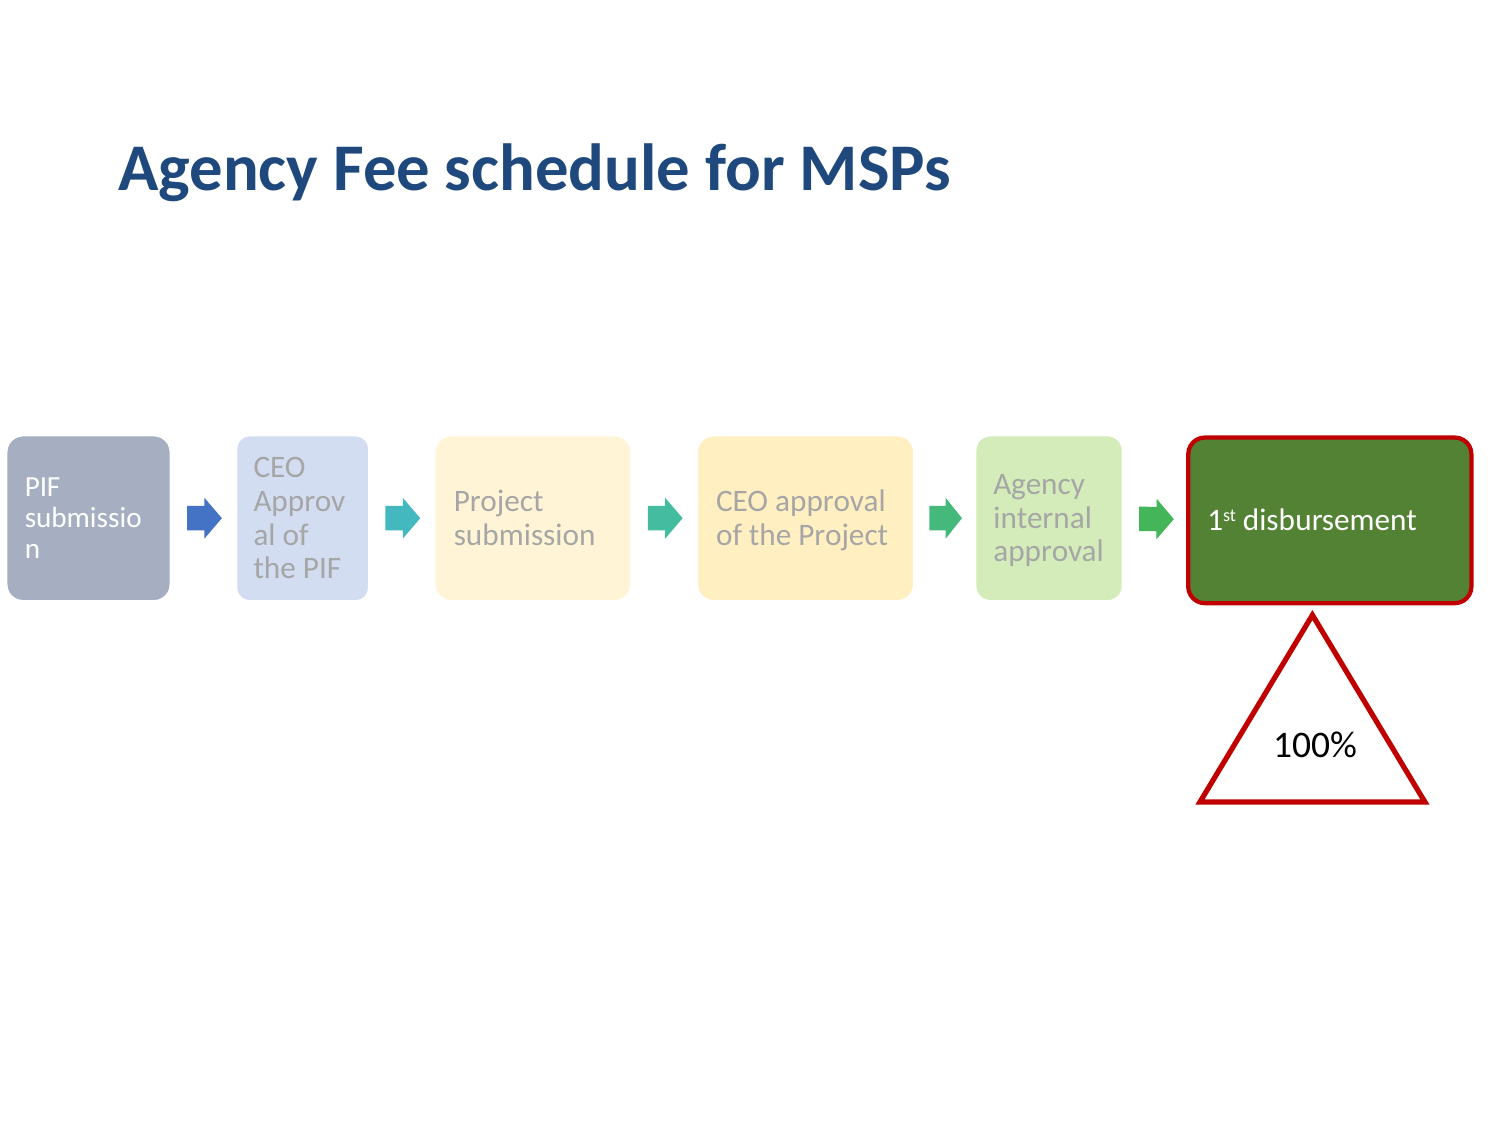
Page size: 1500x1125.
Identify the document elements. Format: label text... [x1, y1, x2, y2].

text_box [1198, 613, 1427, 804]
text_box 100% [1258, 712, 1425, 773]
title Agency Fee schedule for MSPs [103, 59, 1397, 278]
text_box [5, 424, 1477, 612]
